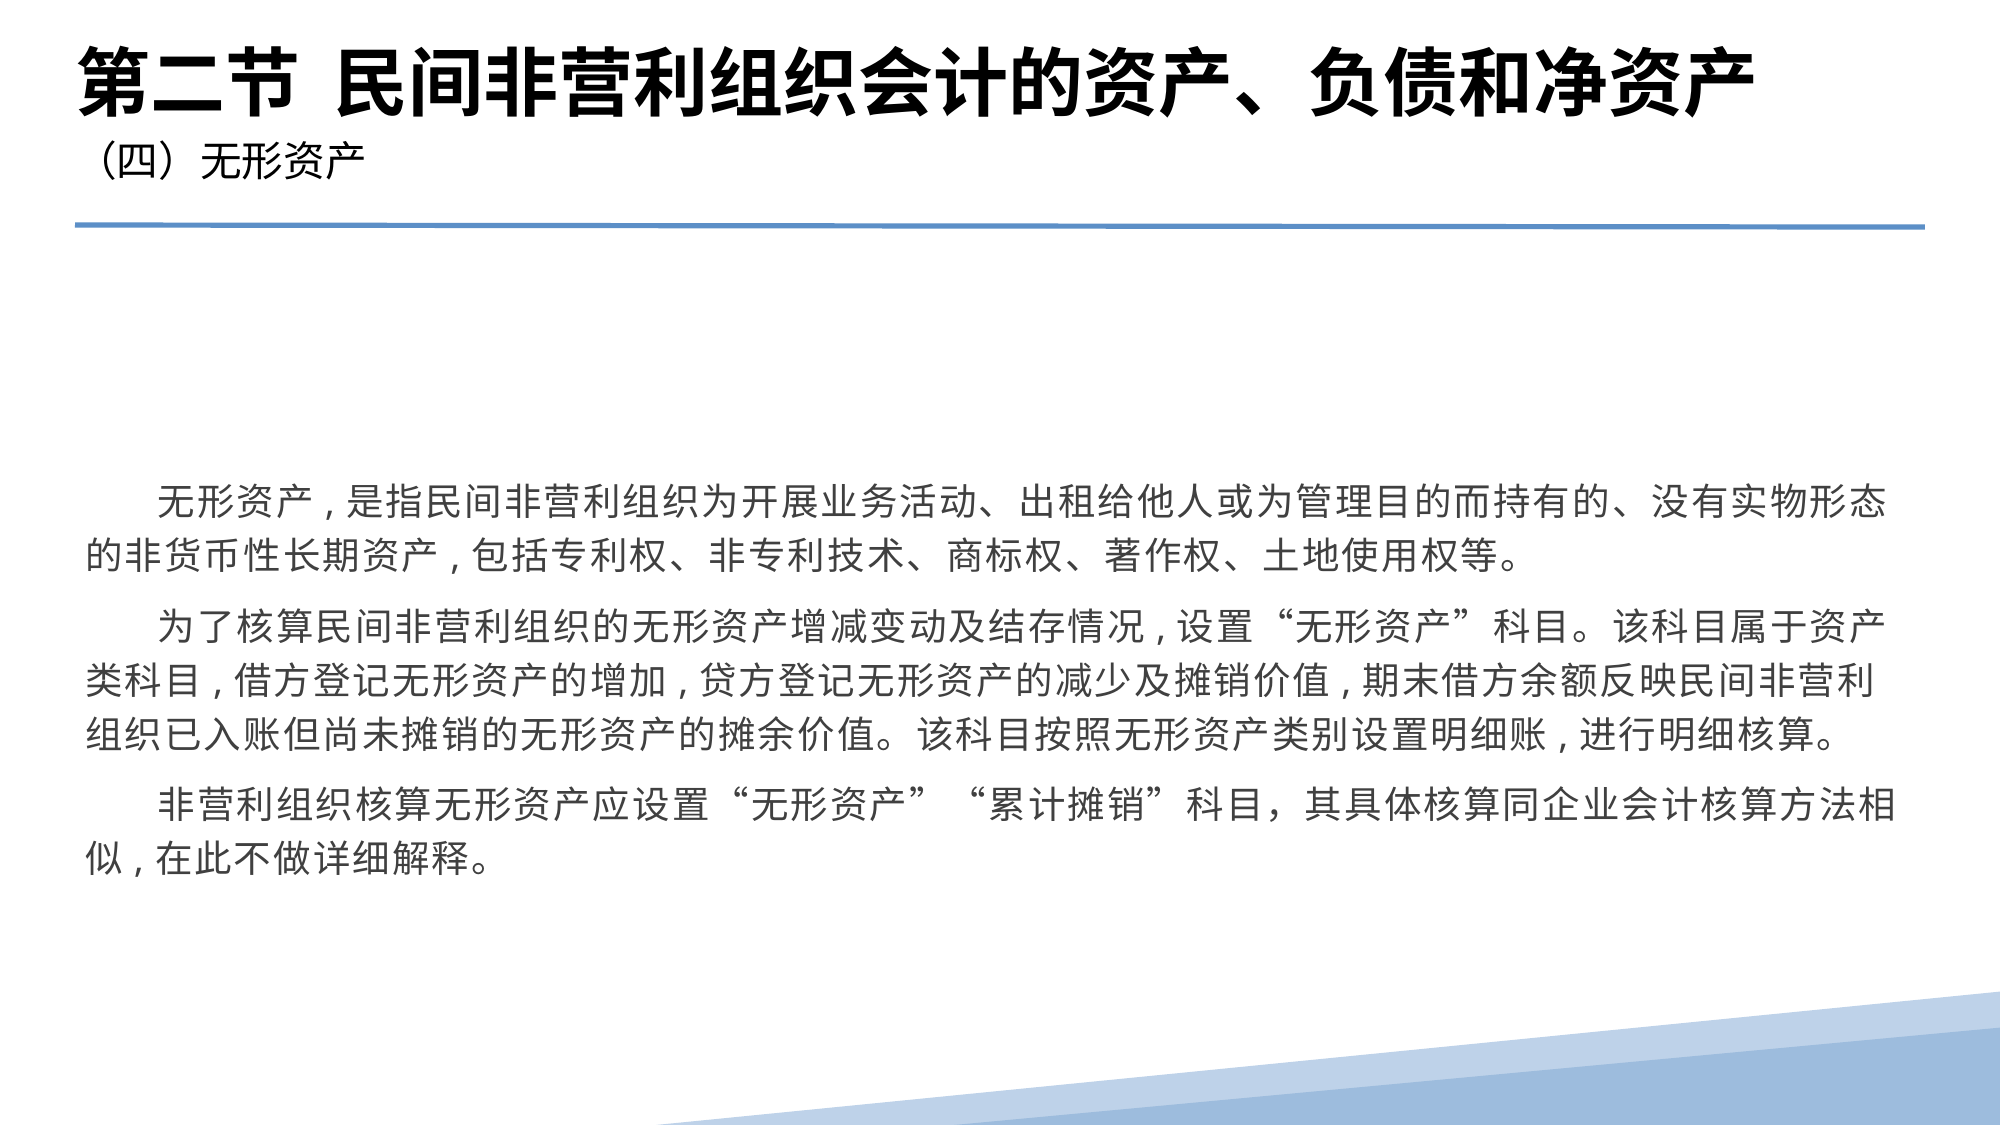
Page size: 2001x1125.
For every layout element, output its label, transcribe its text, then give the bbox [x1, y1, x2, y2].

text_box 无形资产,是指民间非营利组织为开展业务活动、出租给他人或为管理目的而持有的、没有实物形态的非货币性长期资产,包括专利权、非专利技术、商标权、著作权、土地使用权等。 为了核算民间非营利组织的无形资产增减变动及结存情况,设置“无形资产”科目。该科目属于资产类科目,借方登记无形资产的增加,贷方登记无形资产的减少及摊销价值,期末借方余额反映民间非营利组织已入账但尚未摊销的无形资产的摊余价值。该科目按照无形资产类别设置明细账,进行明细核算。 非营利组织核算无形资产应设置“无形资产”“累计摊销”科目，其具体核算同企业会计核算方法相似,在此不做详细解释。 [75, 328, 1925, 1022]
text_box （四）无形资产 [75, 124, 1925, 200]
text_box 第二节 民间非营利组织会计的资产、负债和净资产 [75, 24, 1925, 124]
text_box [74, 224, 1925, 228]
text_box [656, 991, 2000, 1125]
